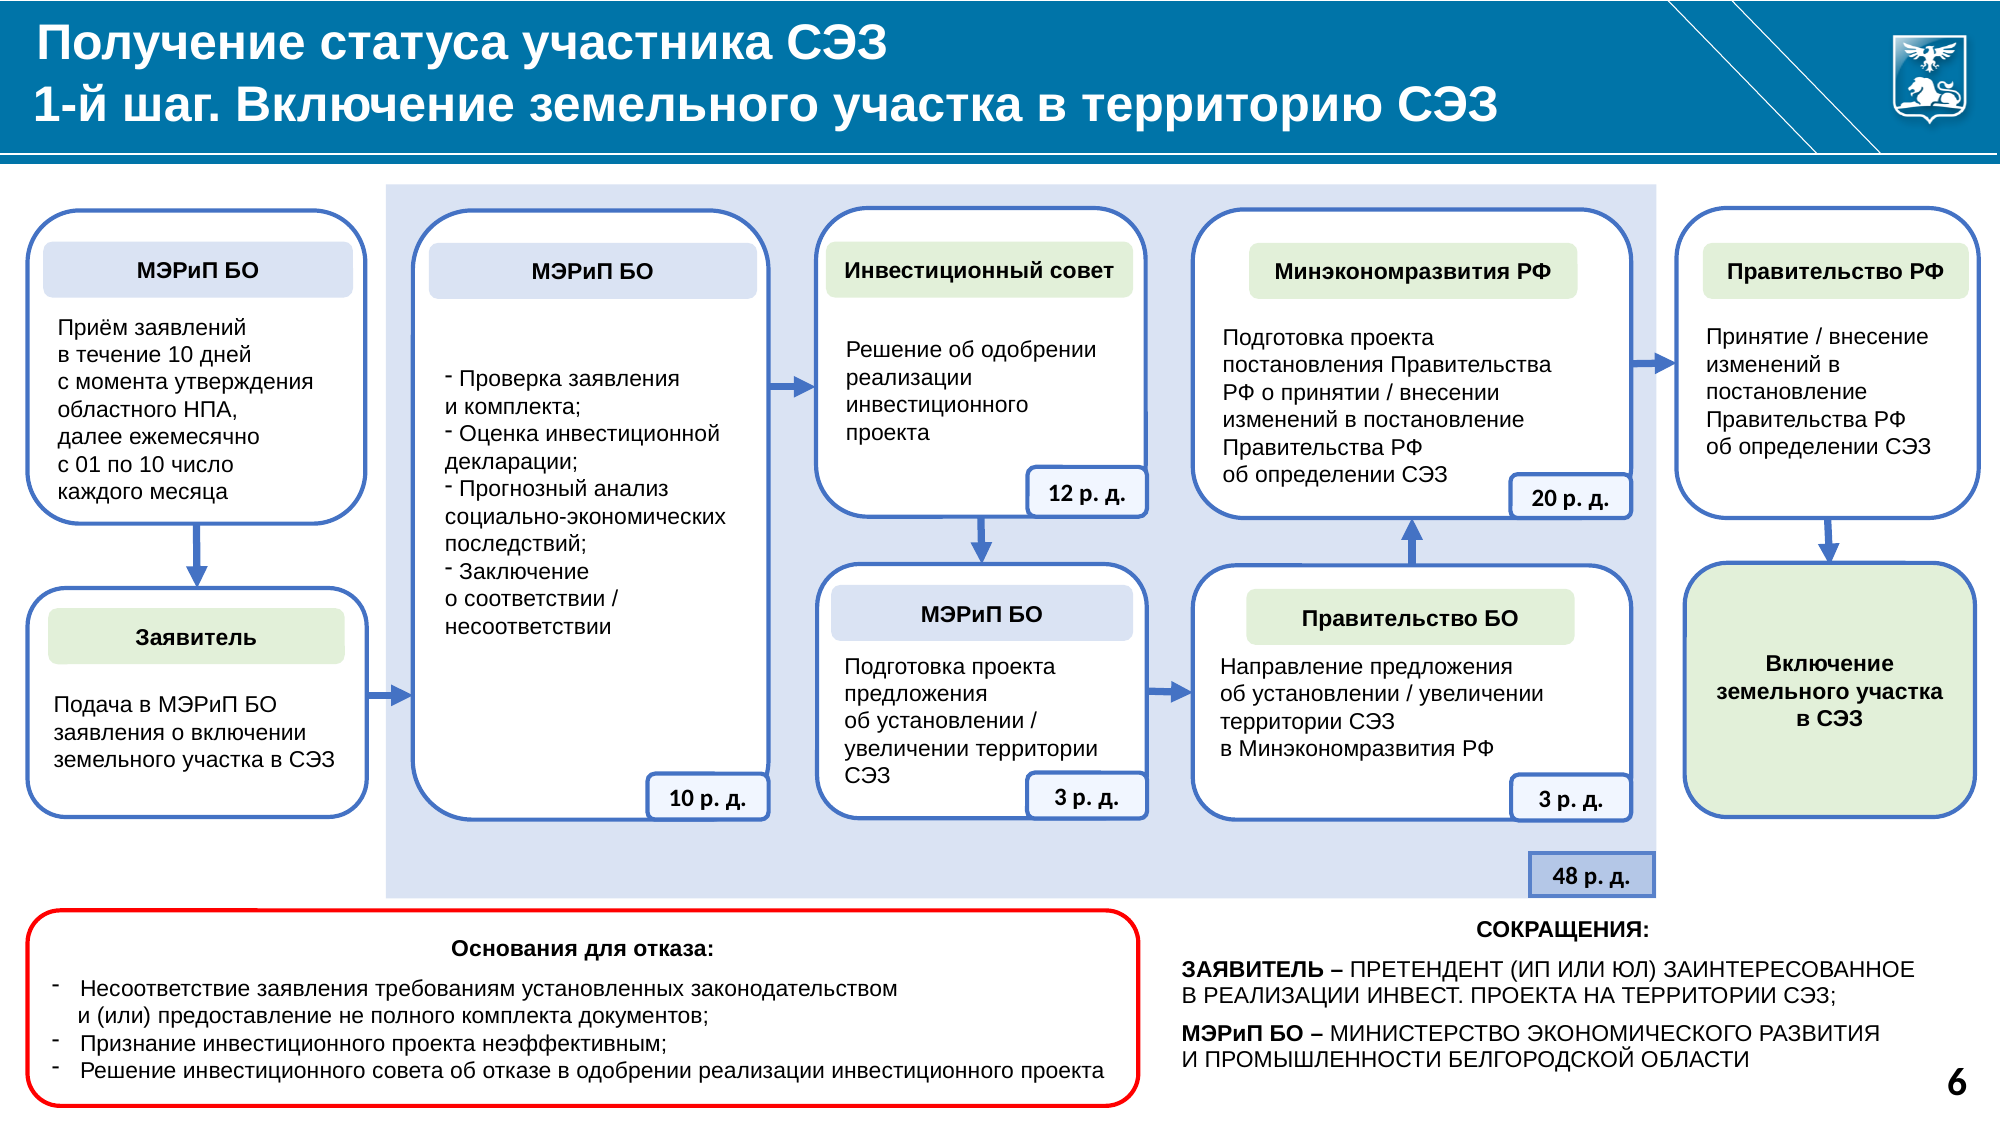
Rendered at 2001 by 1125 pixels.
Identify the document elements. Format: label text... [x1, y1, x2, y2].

text_box Получение статуса участника СЭЗ [21, 1, 1661, 77]
table_header СОКРАЩЕНИЯ: [1149, 918, 1978, 942]
text_box [0, 0, 2000, 165]
text_box 3 р. д. [1026, 771, 1149, 820]
text_box 1-й шаг. Включение земельного участка в территорию СЭЗ [18, 64, 1660, 140]
picture [1893, 36, 1966, 123]
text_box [1665, 0, 1818, 154]
text_box 48 р. д. [1529, 852, 1655, 897]
text_box МЭРиП БО [830, 583, 1135, 643]
text_box Принятие / внесение изменений в постановление Правительства РФ об определении СЭЗ [1675, 206, 1980, 520]
text_box Подготовка проекта предложения об установлении / увеличении территории СЭЗ . [816, 562, 1148, 820]
text_box Решение об одобрении реализации инвестиционного проекта [815, 207, 1147, 518]
text_box Правительство РФ [1701, 241, 1970, 300]
table_cell ЗАЯВИТЕЛЬ – ПРЕТЕНДЕНТ (ИП ИЛИ ЮЛ) ЗАИНТЕРЕСОВАННОЕ В РЕАЛИЗАЦИИ ИНВЕСТ. ПРОЕКТА НА ТЕРРИТОРИИ СЭЗ; МЭРиП БО – МИНИСТЕРСТВО ЭКОНОМИЧЕСКОГО РАЗВИТИЯ И ПРОМЫШЛЕННОСТИ БЕЛГОРОДСКОЙ ОБЛАСТИ [1149, 947, 1978, 1081]
text_box Приём заявлений в течение 10 дней с момента утверждения областного НПА, далее ежемесячно с 01 по 10 число каждого месяца [26, 209, 367, 525]
text_box [1910, 1052, 1990, 1119]
text_box 12 р. д. [1026, 465, 1149, 518]
text_box Подготовка проекта постановления Правительства РФ о принятии / внесении изменений в постановление Правительства РФ об определении СЭЗ [1191, 208, 1633, 520]
text_box Инвестиционный совет [824, 240, 1135, 299]
text_box Правительство БО [1245, 587, 1576, 646]
text_box МЭРиП БО [427, 241, 759, 300]
text_box 3 р. д. [1510, 773, 1633, 822]
text_box 20 р. д. [1509, 473, 1633, 520]
text_box 10 р. д. [646, 772, 770, 821]
text_box Проверка заявления и комплекта; Оценка инвестиционной декларации; Прогнозный анализ социально-экономических последствий; Заключение о соответствии / несоответствии [411, 209, 770, 821]
text_box МЭРиП БО [42, 240, 355, 299]
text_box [1820, 0, 1882, 155]
text_box 6 [1932, 1048, 1983, 1112]
text_box [385, 183, 1658, 693]
text_box Заявитель [47, 607, 346, 666]
text_box Направление предложения об установлении / увеличении территории СЭЗ в Минэкономразвития РФ [1191, 564, 1633, 821]
text_box Минэкономразвития РФ [1248, 241, 1579, 300]
text_box Основания для отказа: Несоответствие заявления требованиям установленных законодательством и (или) предоставление не полного комплекта документов; Признание инвестиционного проекта неэффективным; Решение инвестиционного совета об отказе в одобрении реализации инвестиционного проекта [26, 909, 1140, 1107]
text_box [385, 371, 1658, 899]
text_box Включение земельного участка в СЭЗ [1683, 561, 1977, 819]
text_box Подача в МЭРиП БО заявления о включении земельного участка в СЭЗ [26, 586, 368, 819]
